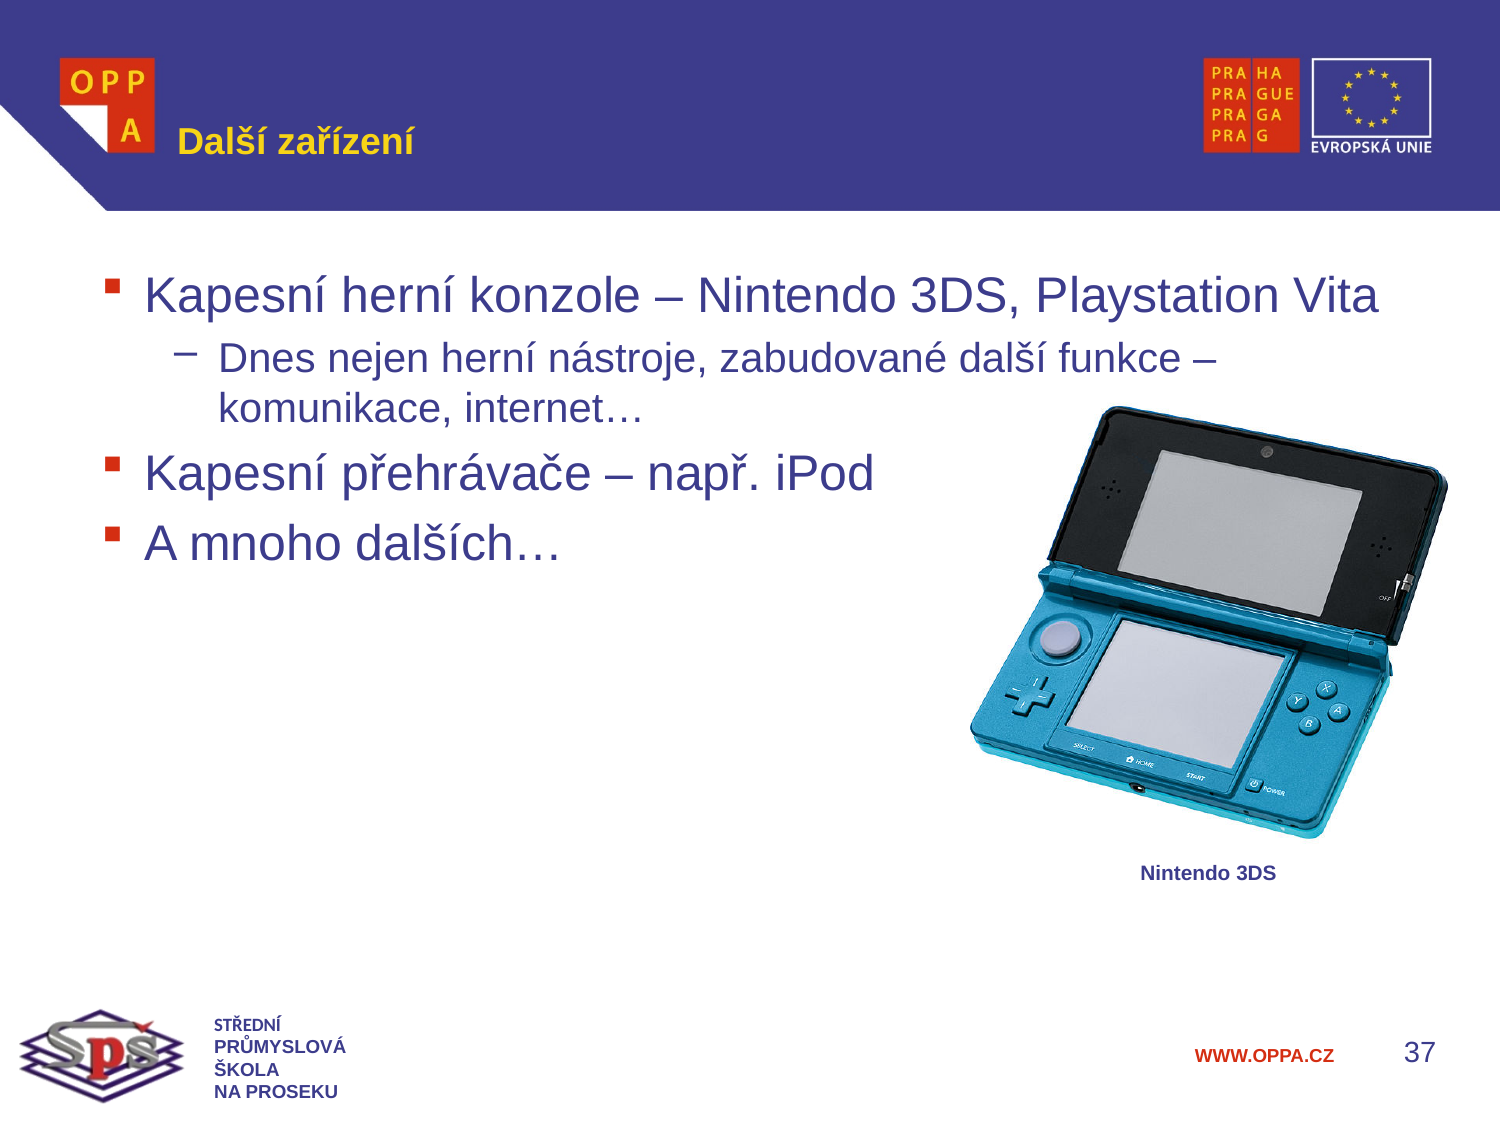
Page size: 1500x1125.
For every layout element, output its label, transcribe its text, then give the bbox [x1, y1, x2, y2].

title Další zařízení [177, 38, 1137, 162]
picture [0, 0, 1500, 211]
list Kapesní herní konzole – Nintendo 3DS, Playstation Vita Dnes nejen herní nástroje, zabudované další funkce – komunikace, internet… Kapesní přehrávače – např. iPod A mnoho dalších… [101, 262, 1437, 1005]
text_box STŘEDNÍ PRŮMYSLOVÁ ŠKOLA NA PROSEKU [199, 1004, 509, 1110]
picture [951, 389, 1467, 856]
text_box Nintendo 3DS [1125, 863, 1292, 892]
picture [19, 1001, 186, 1107]
slide_number 37 [1339, 1015, 1437, 1069]
